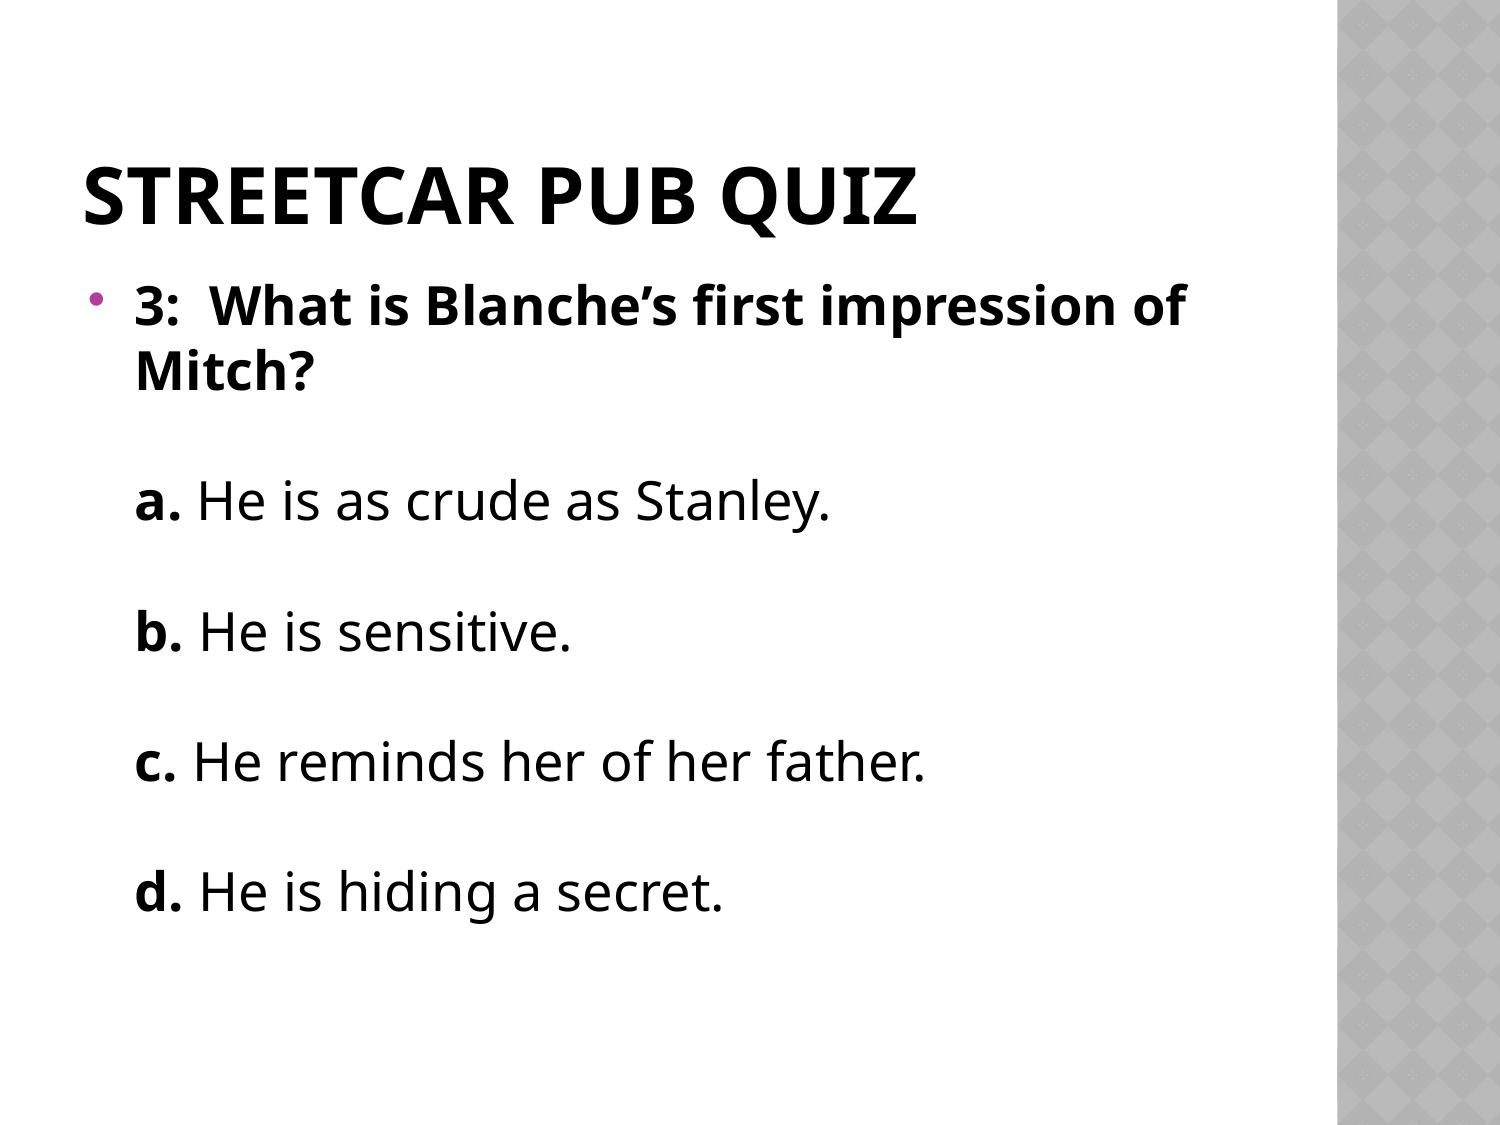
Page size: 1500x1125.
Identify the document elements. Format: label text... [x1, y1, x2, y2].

title Streetcar pub quiz [75, 52, 1263, 240]
list 3: What is Blanche’s first impression of Mitch? a. He is as crude as Stanley. b. He is sensitive. c. He reminds her of her father. d. He is hiding a secret. [75, 264, 1263, 1059]
